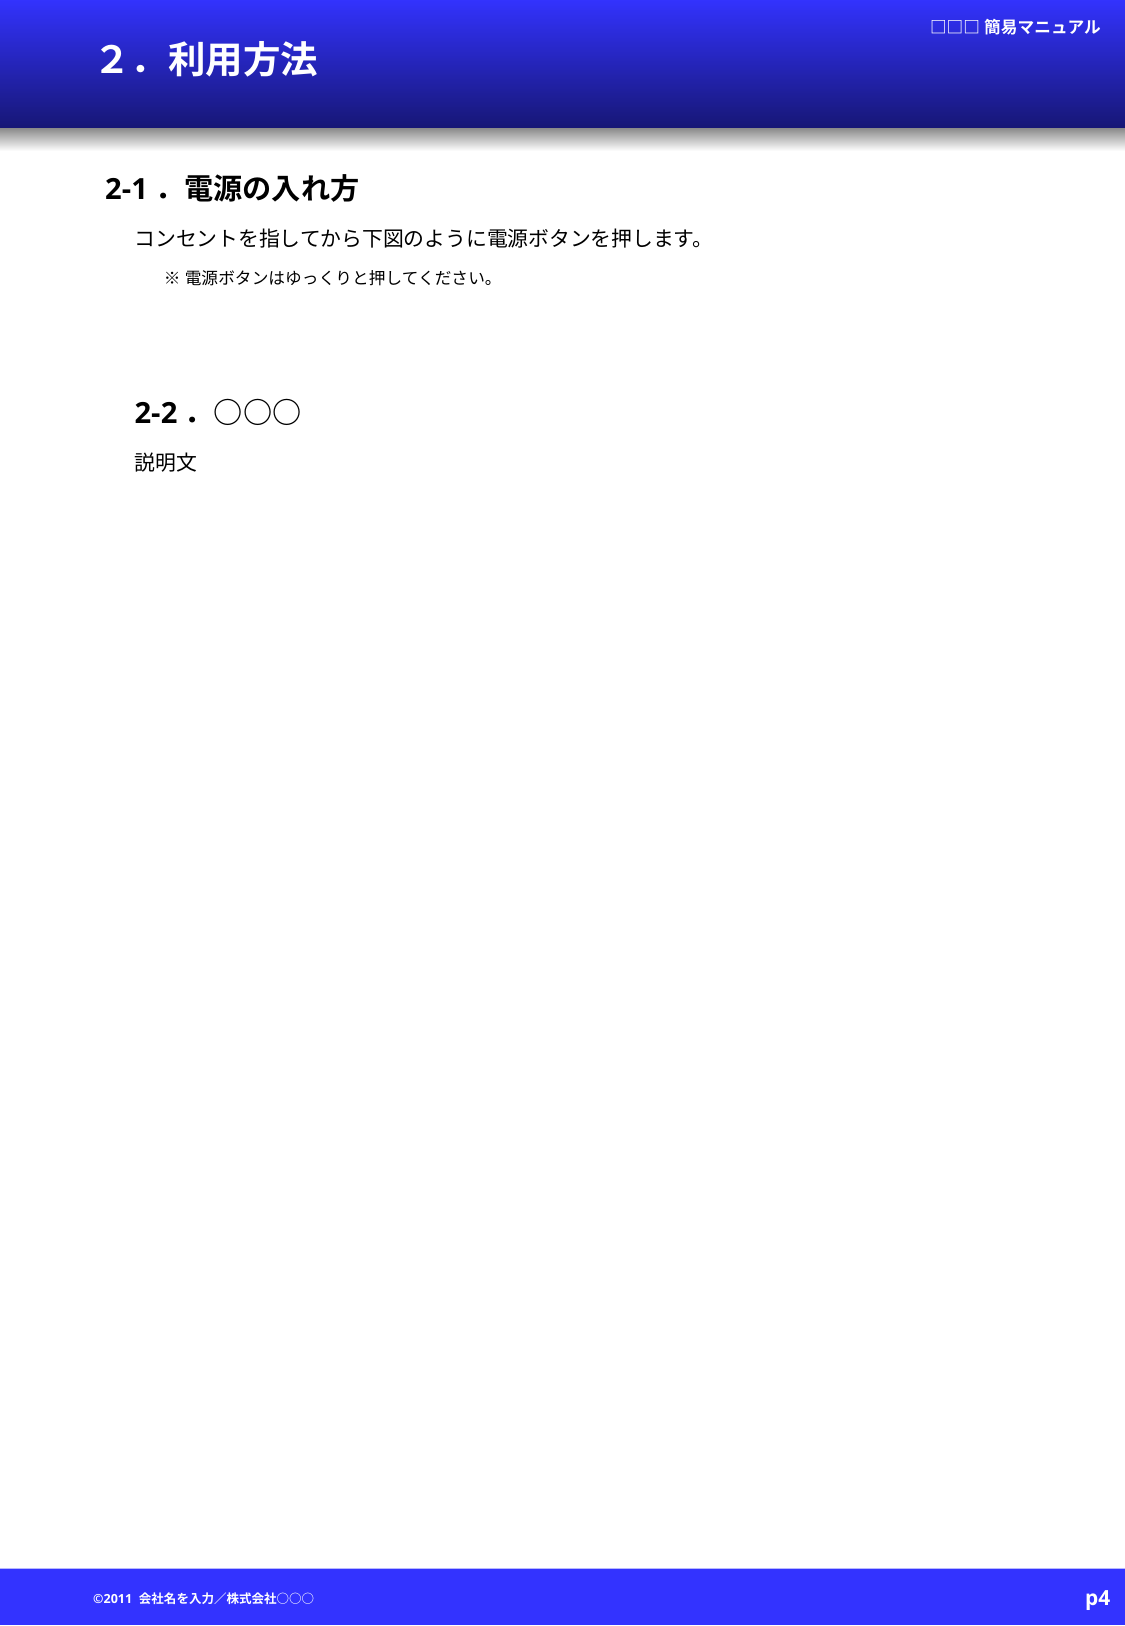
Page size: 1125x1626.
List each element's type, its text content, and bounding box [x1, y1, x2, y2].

list 2-1．電源の入れ方 コンセントを指してから下図のように電源ボタンを押します。 ※電源ボタンはゆっくりと押してください。 2-2．○○○ 説明文 [90, 162, 1059, 1545]
title ２．利用方法 [78, 21, 740, 96]
slide_number p4 [862, 1577, 1125, 1625]
